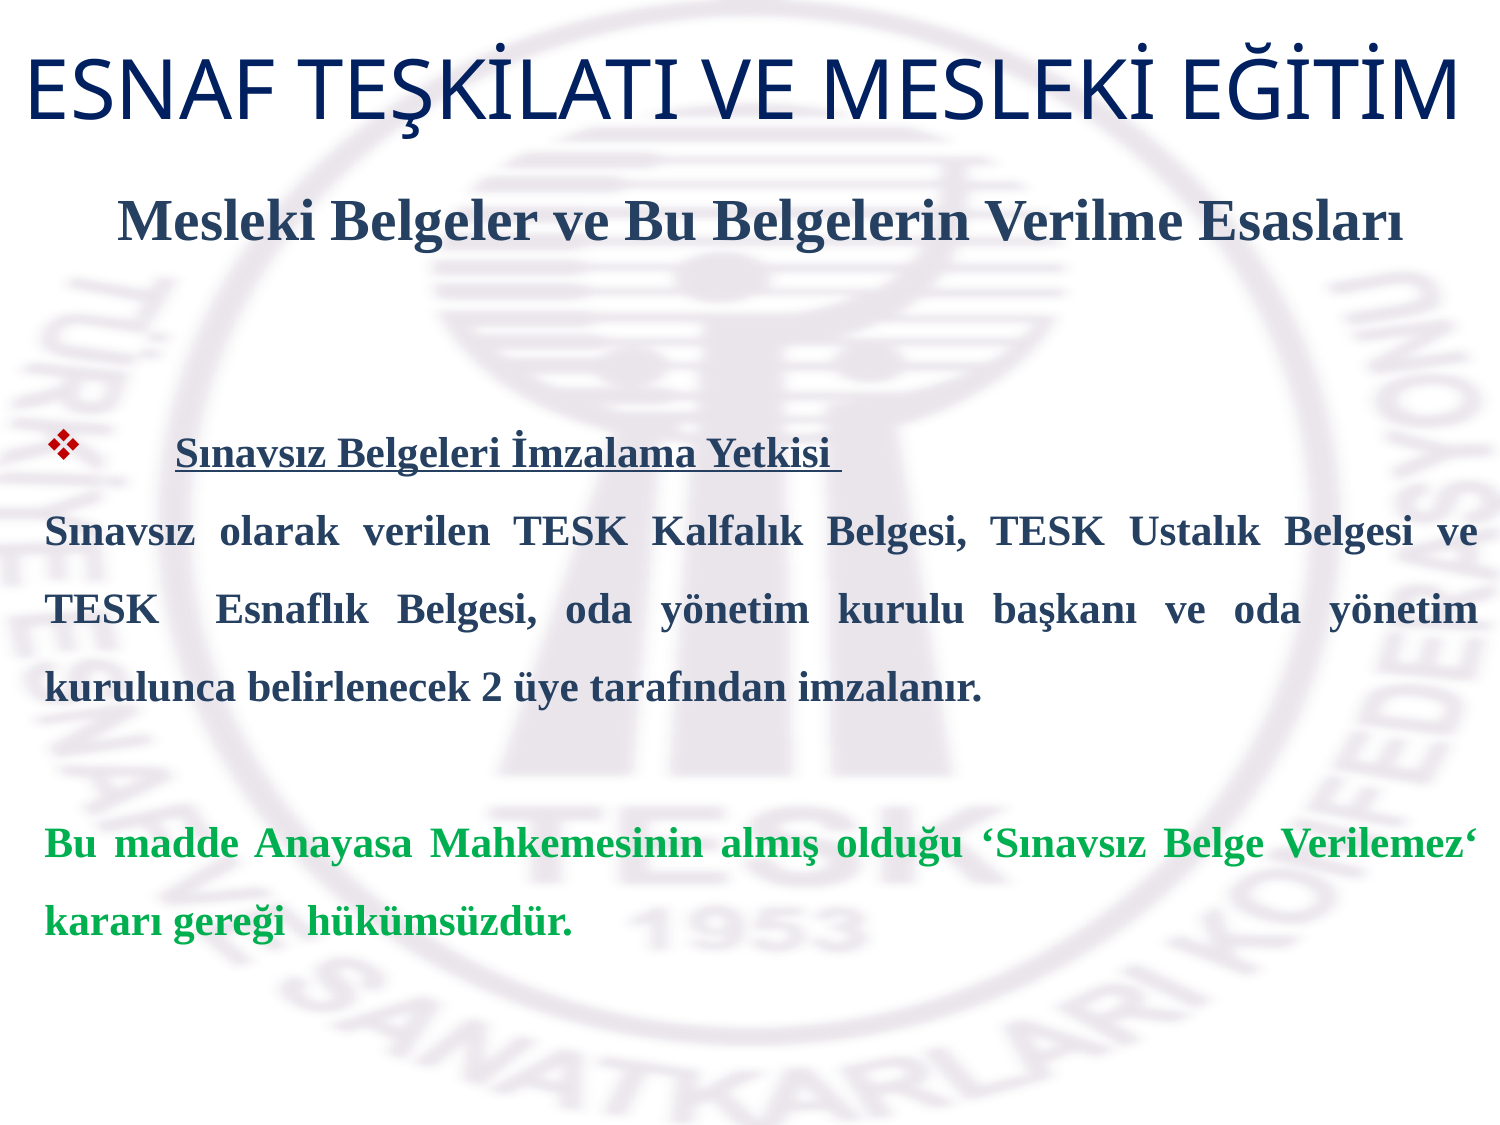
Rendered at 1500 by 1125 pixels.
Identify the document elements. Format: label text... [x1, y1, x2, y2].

text_box ESNAF TEŞKİLATI VE MESLEKİ EĞİTİM [0, 0, 1495, 173]
text_box Mesleki Belgeler ve Bu Belgelerin Verilme Esasları Sınavsız Belgeleri İmzalama Yetkisi Sınavsız olarak verilen TESK Kalfalık Belgesi, TESK Ustalık Belgesi ve TESK Esnaflık Belgesi, oda yönetim kurulu başkanı ve oda yönetim kurulunca belirlenecek 2 üye tarafından imzalanır. Bu madde Anayasa Mahkemesinin almış olduğu ‘Sınavsız Belge Verilemez‘ kararı gereği hükümsüzdür. [29, 173, 1495, 1106]
